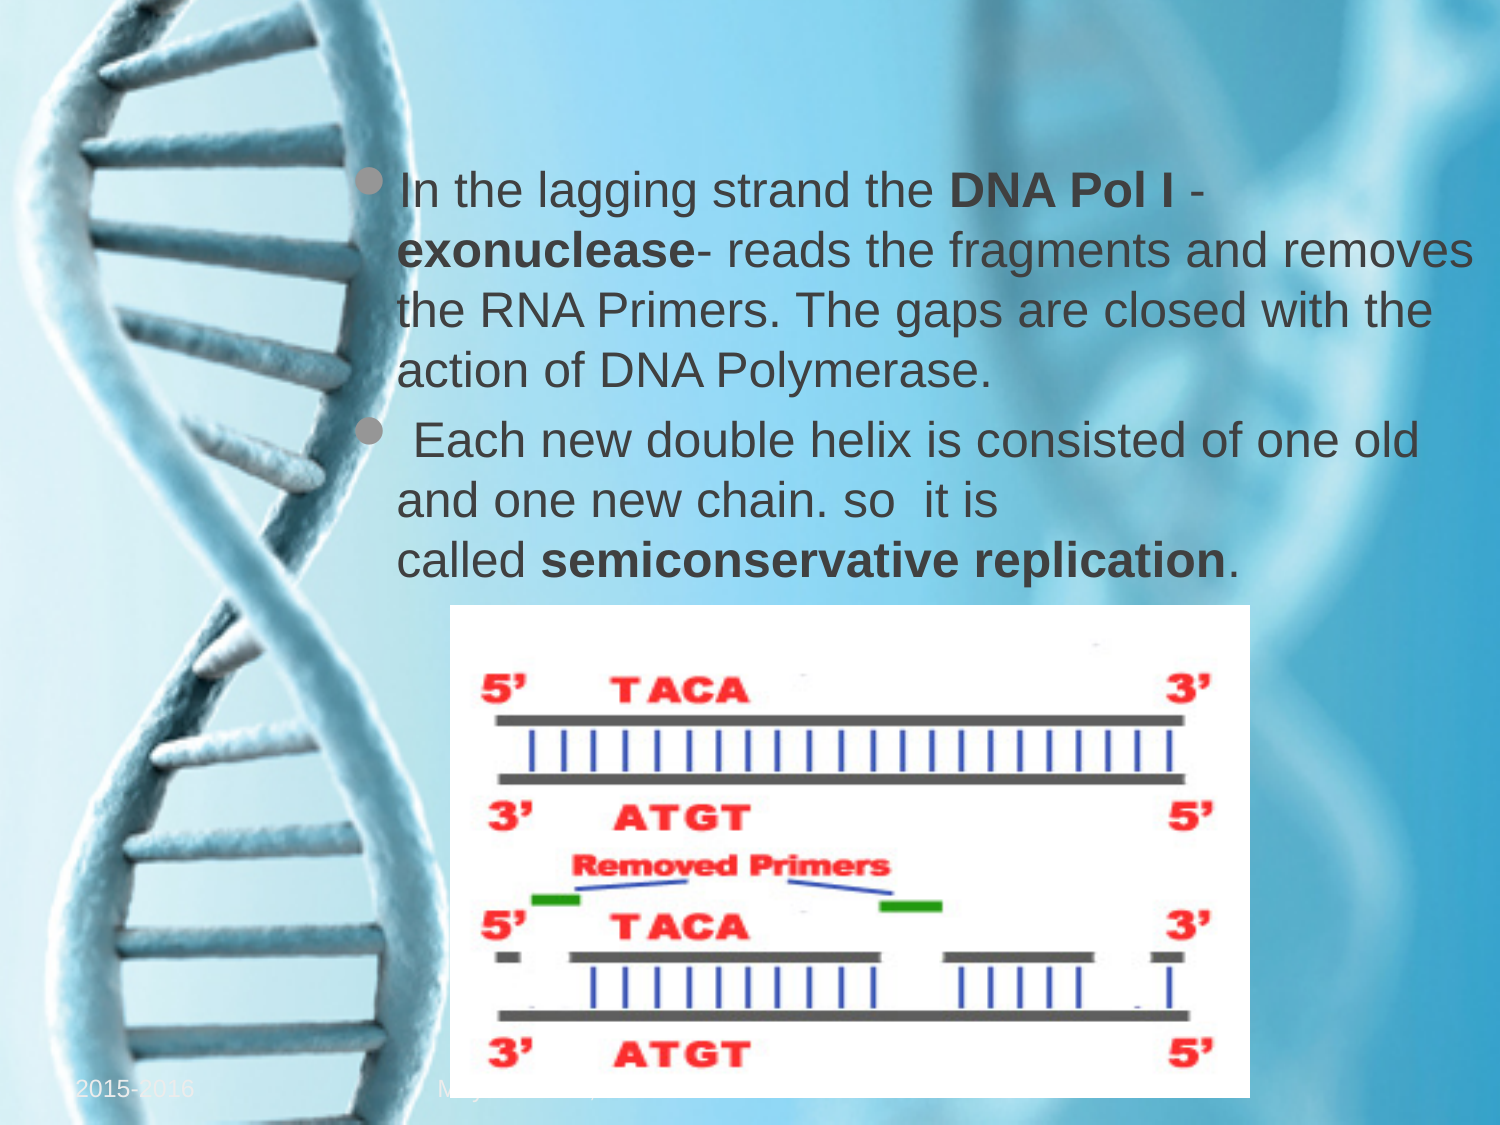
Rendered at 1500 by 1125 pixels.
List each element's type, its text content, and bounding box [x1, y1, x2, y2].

footer May Alrashed, PhD [437, 1042, 444, 1103]
text_box In the lagging strand the DNA Pol I -exonuclease- reads the fragments and removes the RNA Primers. The gaps are closed with the action of DNA Polymerase. Each new double helix is consisted of one old and one new chain. so it is called semiconservative replication. [336, 149, 1500, 881]
picture [449, 605, 1251, 1098]
slide_number 2015-2016 [75, 1042, 425, 1103]
picture [0, 0, 1500, 1125]
